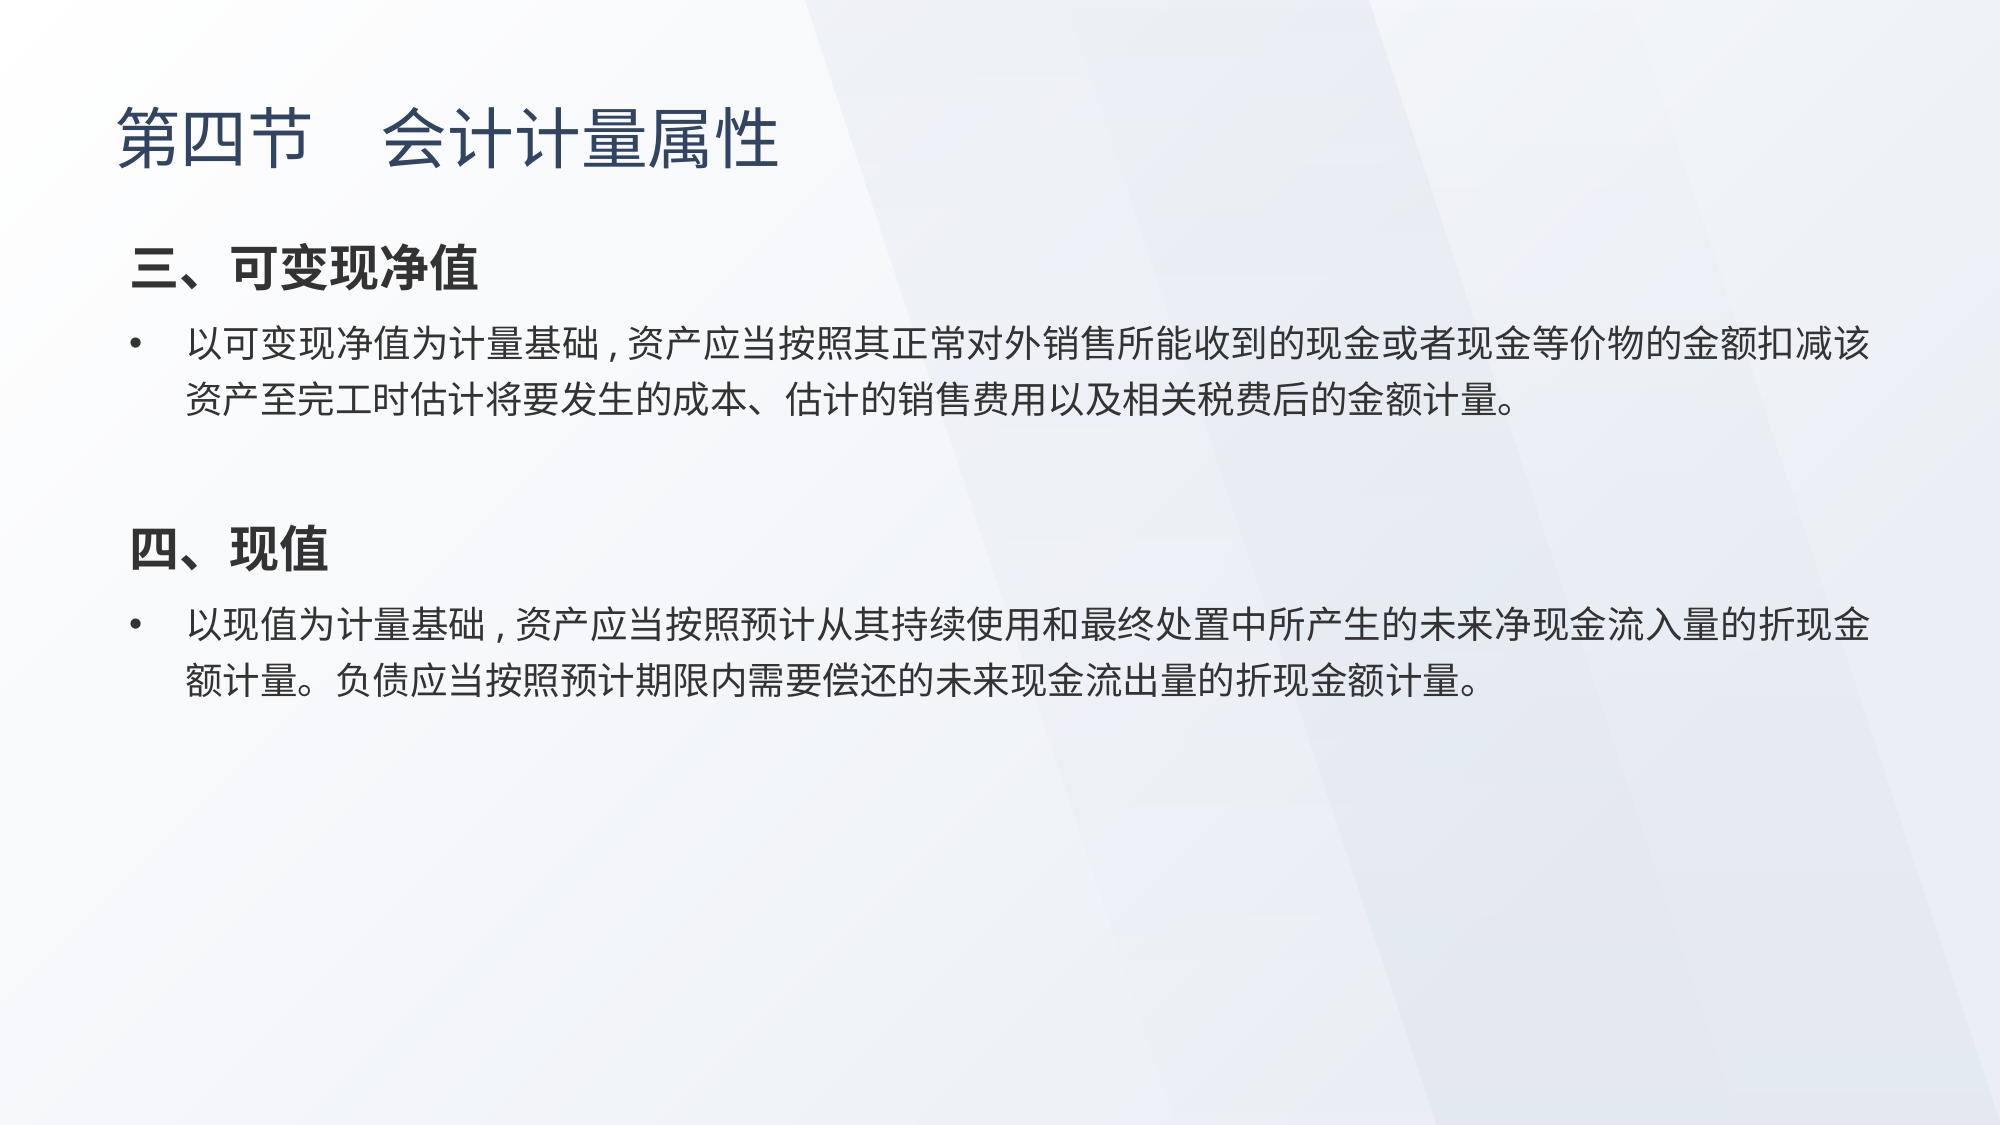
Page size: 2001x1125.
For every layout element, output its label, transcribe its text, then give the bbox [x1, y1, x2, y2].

title 第四节 会计计量属性 [114, 59, 1886, 178]
text_box 三、可变现净值 以可变现净值为计量基础,资产应当按照其正常对外销售所能收到的现金或者现金等价物的金额扣减该资产至完工时估计将要发生的成本、估计的销售费用以及相关税费后的金额计量。 四、现值 以现值为计量基础,资产应当按照预计从其持续使用和最终处置中所产生的未来净现金流入量的折现金额计量。负债应当按照预计期限内需要偿还的未来现金流出量的折现金额计量。 [114, 213, 1886, 1013]
